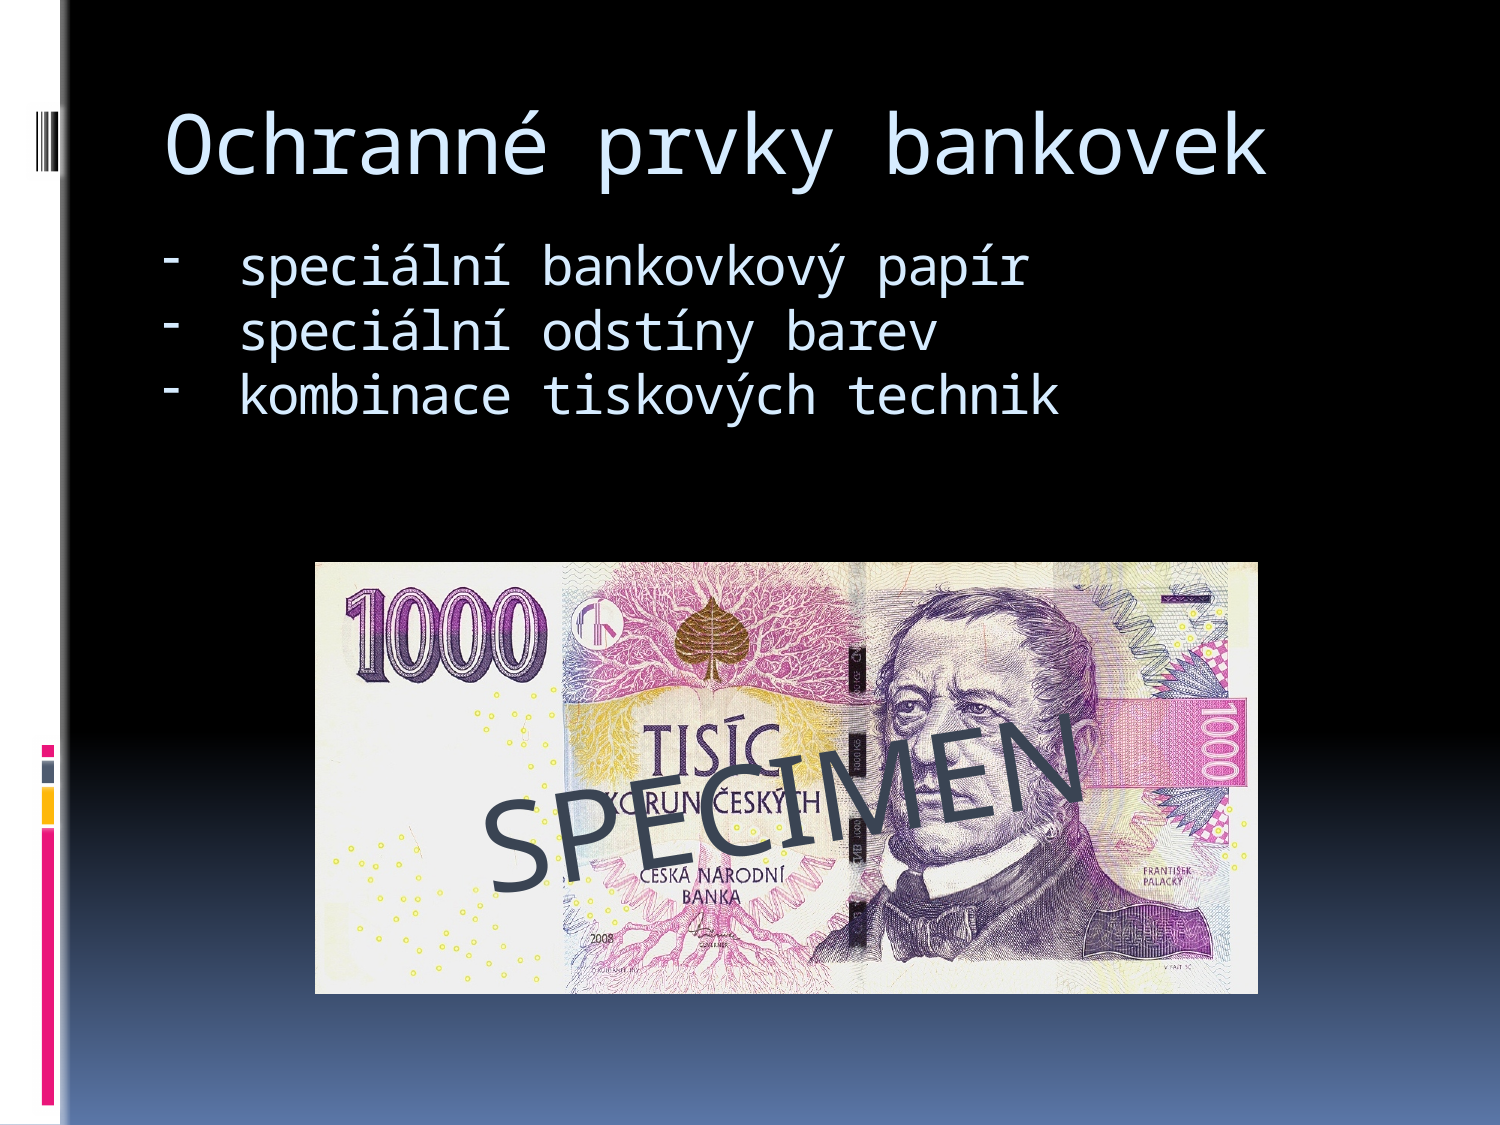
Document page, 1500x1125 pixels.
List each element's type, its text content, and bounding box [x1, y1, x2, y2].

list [315, 562, 1259, 995]
text_box speciální bankovkový papír speciální odstíny barev kombinace tiskových technik [147, 223, 1423, 504]
title Ochranné prvky bankovek [150, 83, 1425, 234]
